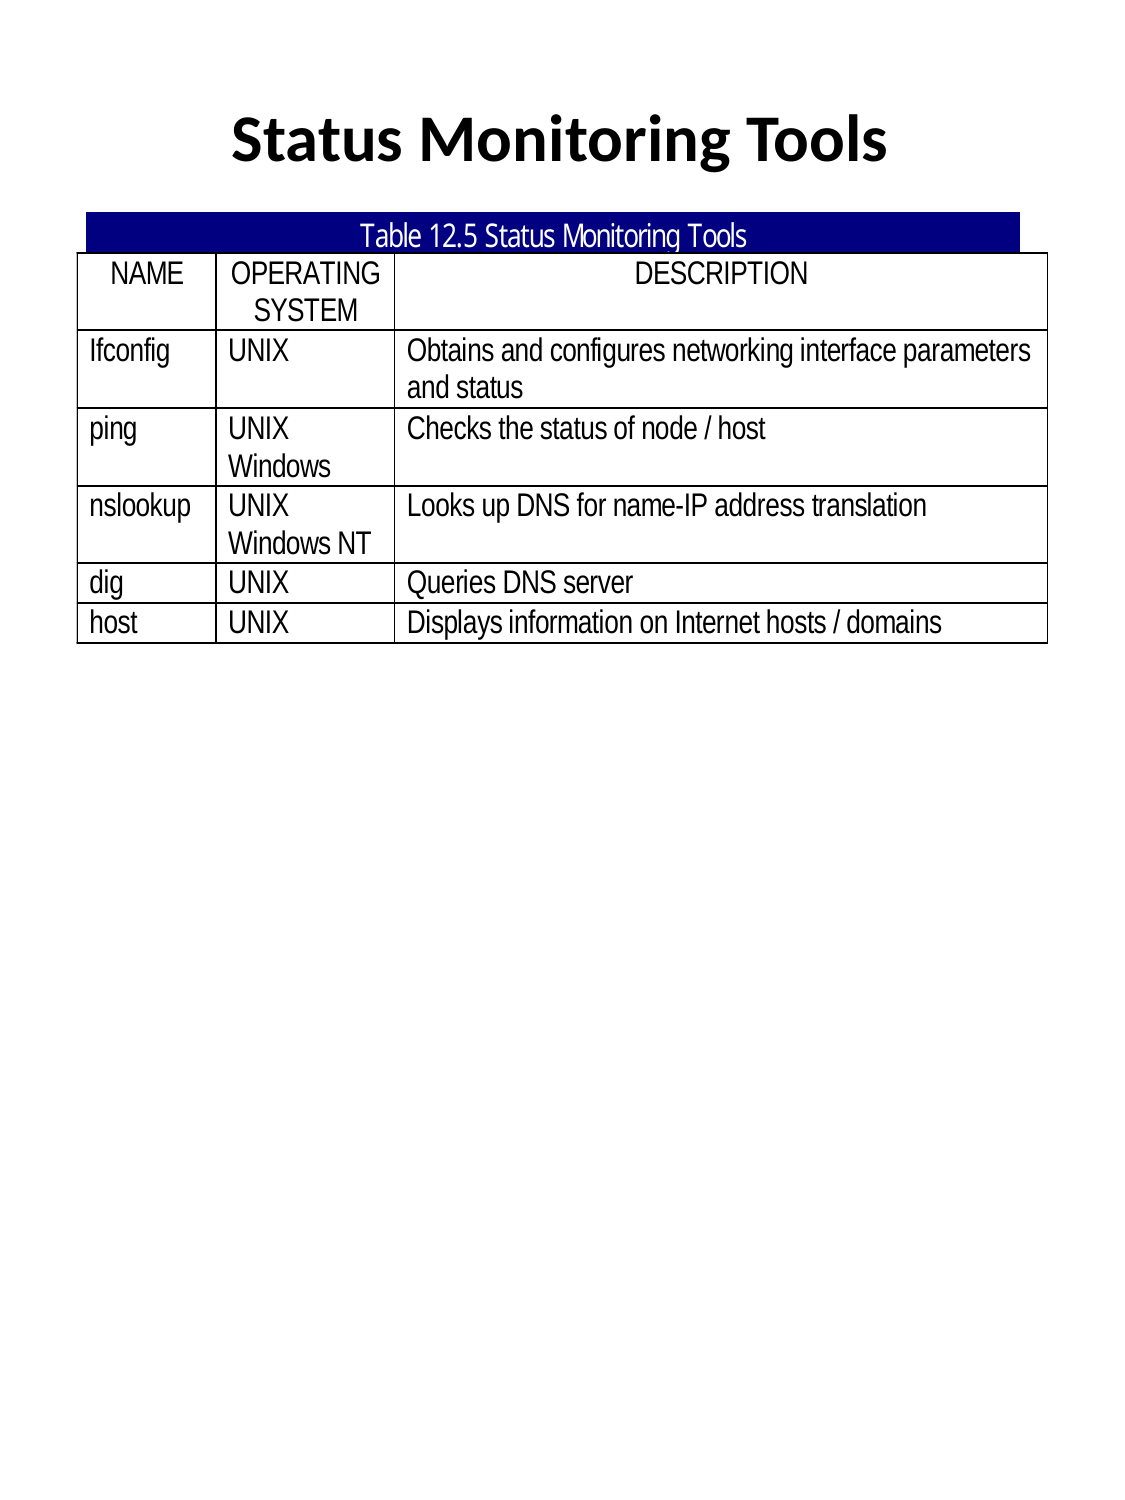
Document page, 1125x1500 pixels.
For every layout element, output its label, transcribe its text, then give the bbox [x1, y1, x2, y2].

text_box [76, 212, 1049, 682]
title Status Monitoring Tools [108, 87, 1013, 212]
